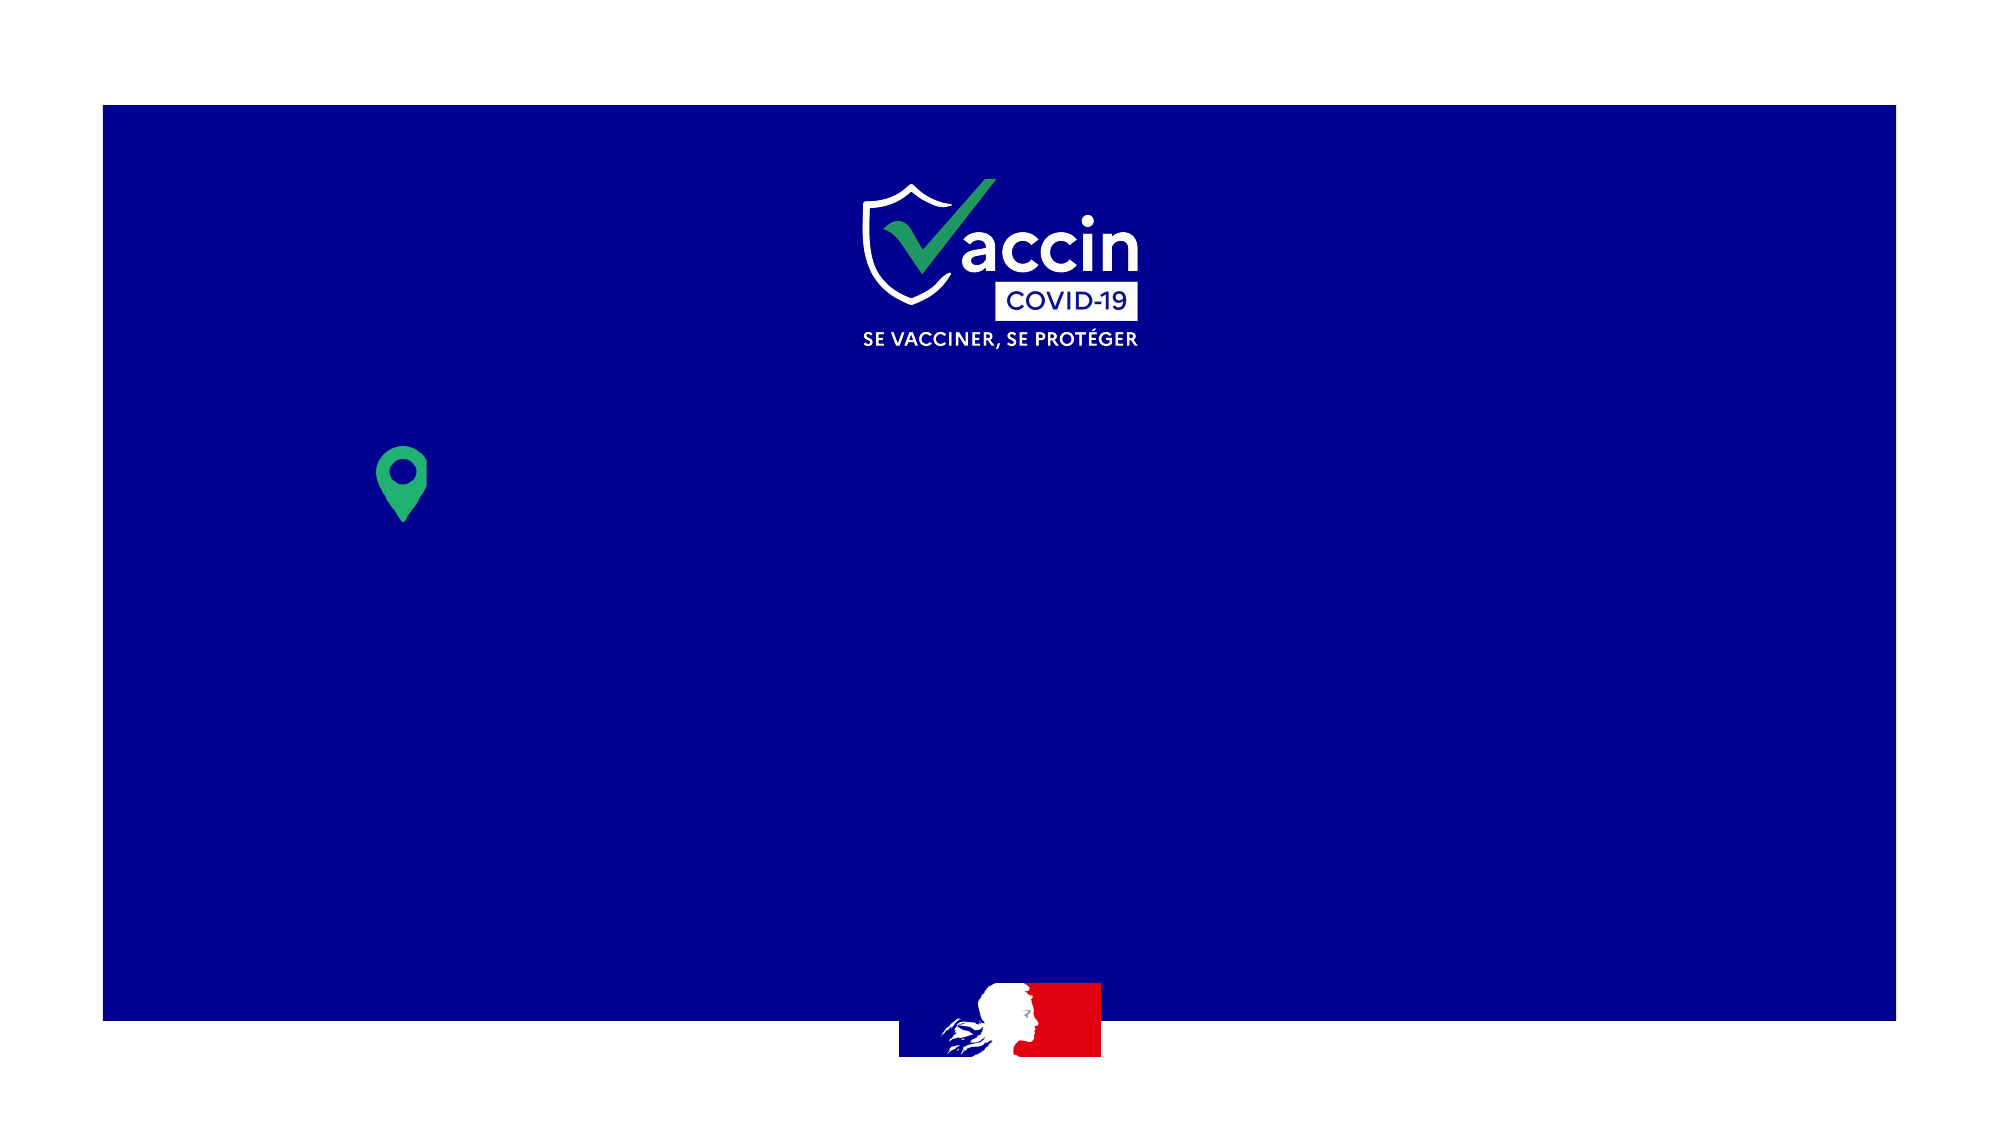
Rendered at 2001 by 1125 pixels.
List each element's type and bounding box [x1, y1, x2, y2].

picture [823, 139, 1177, 389]
